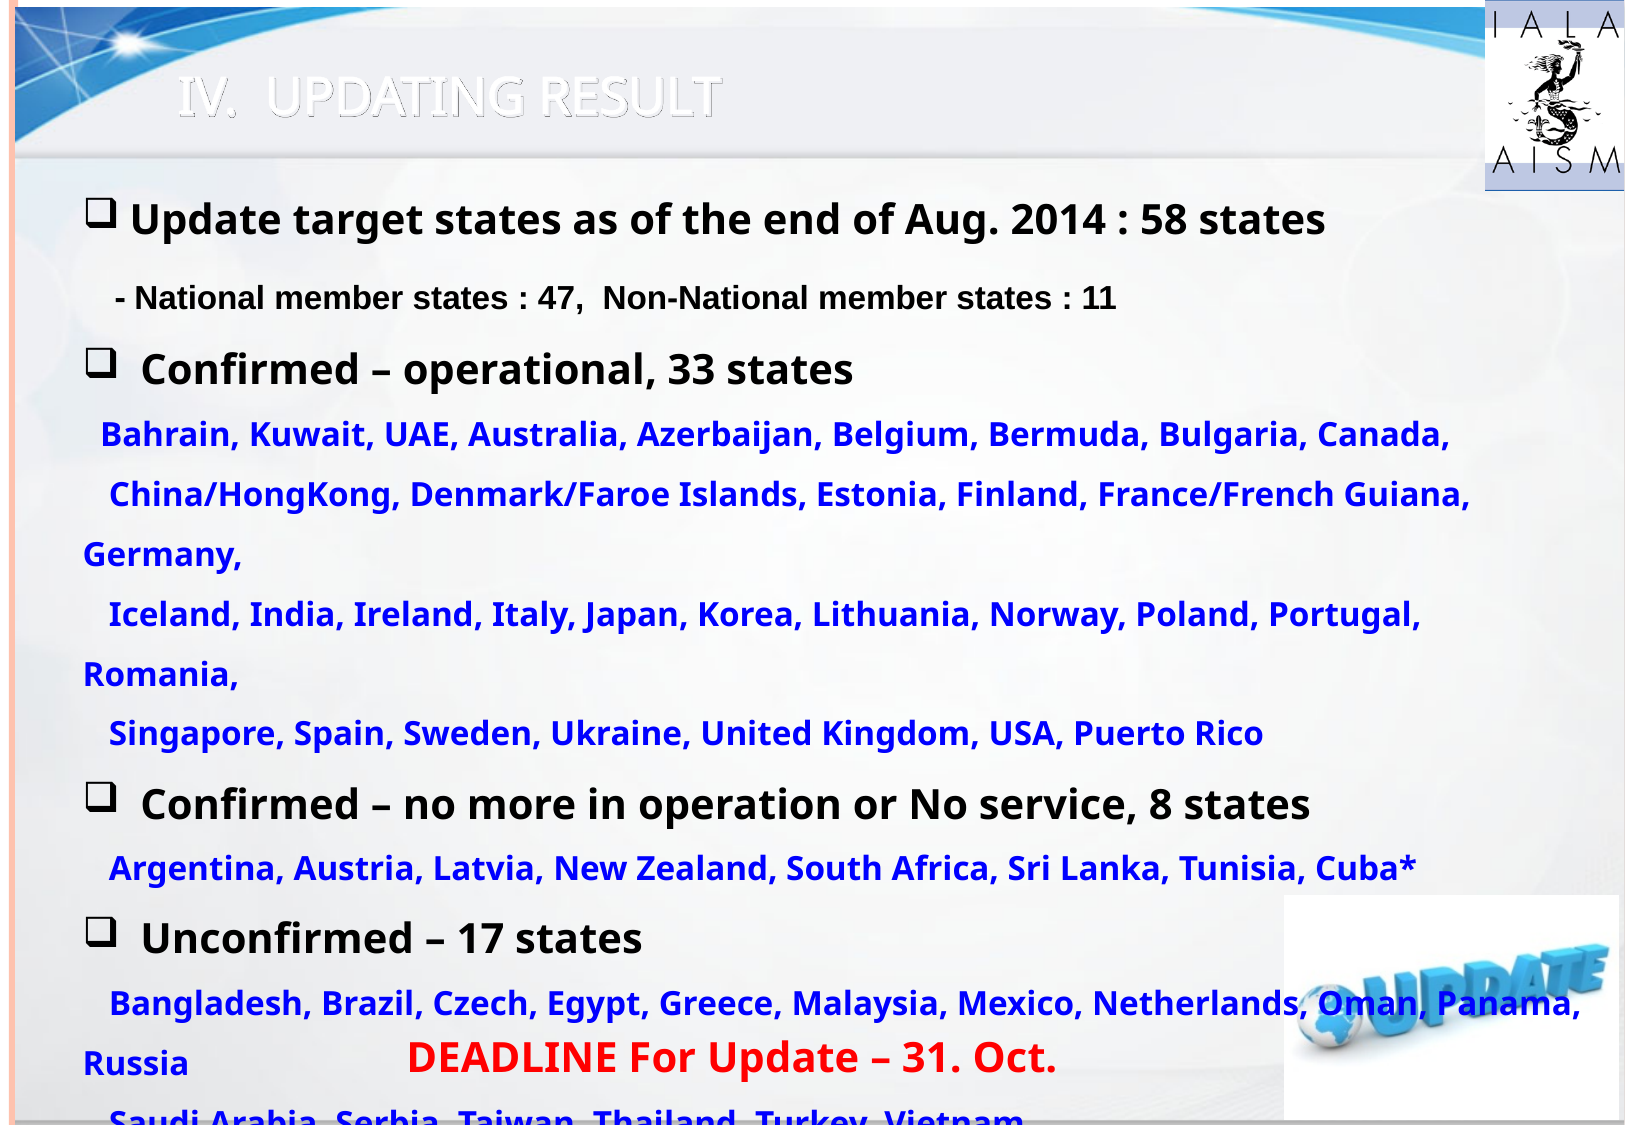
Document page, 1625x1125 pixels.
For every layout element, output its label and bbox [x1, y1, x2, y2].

picture [14, 0, 1625, 1125]
text_box [0, 7, 10, 68]
